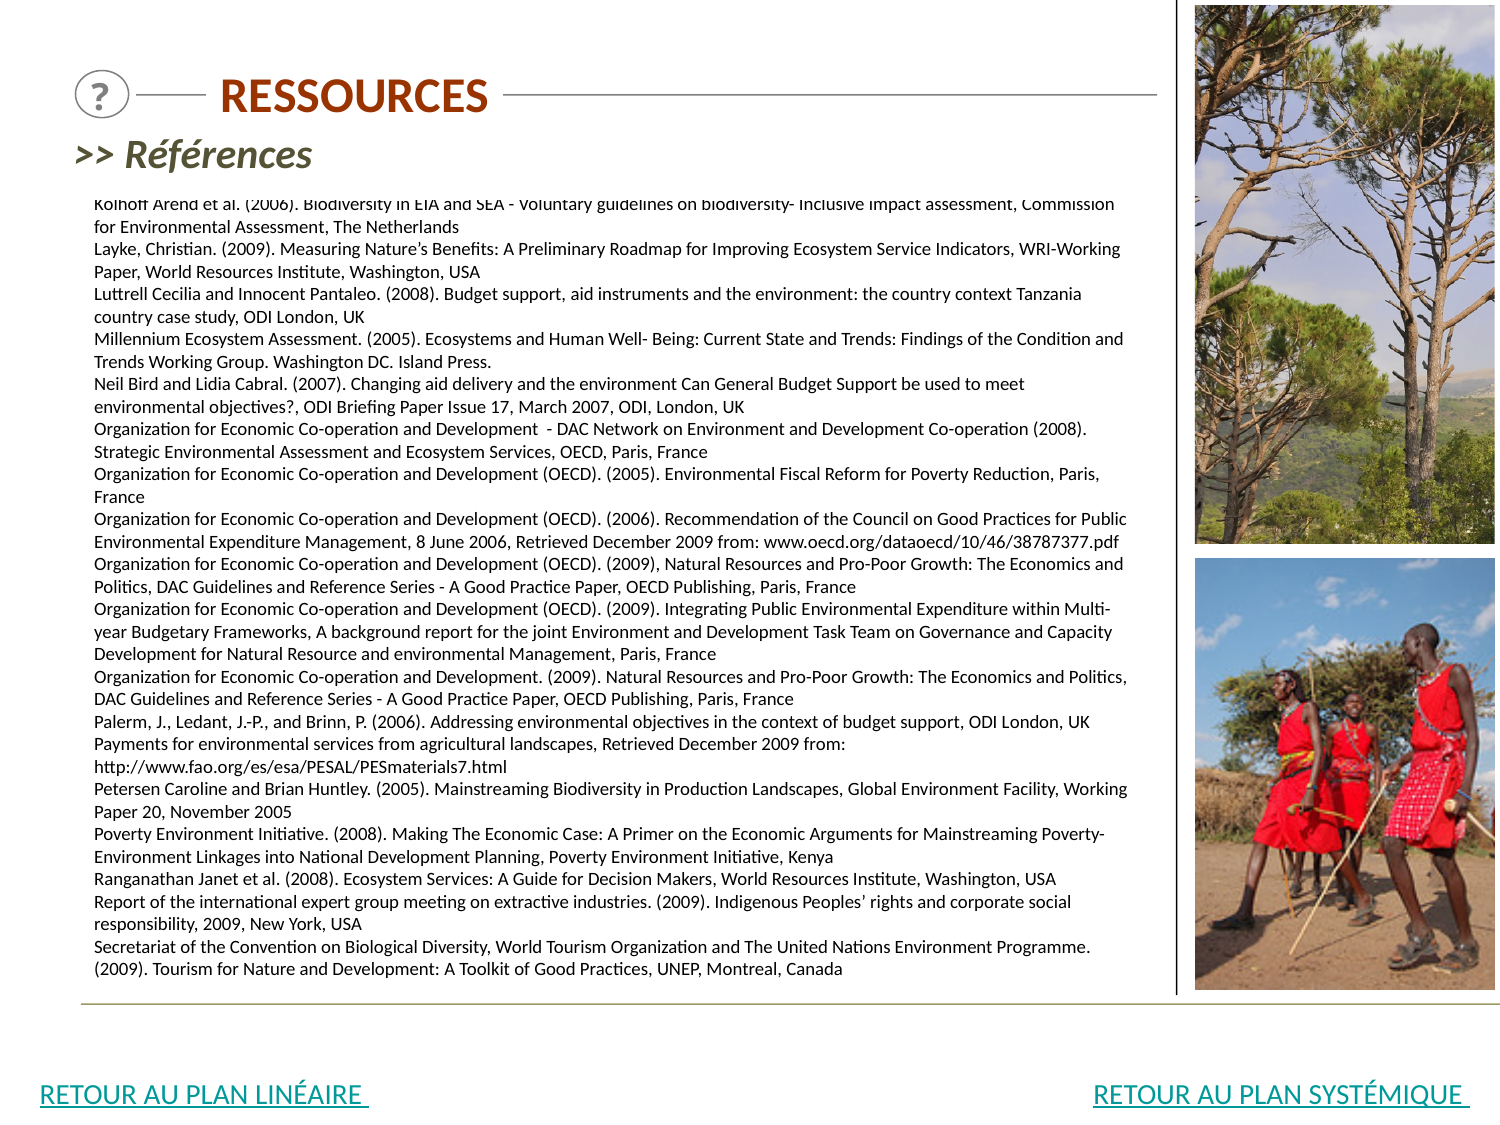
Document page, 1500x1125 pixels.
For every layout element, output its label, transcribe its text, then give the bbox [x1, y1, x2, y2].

text_box RETOUR AU PLAN LINÉAIRE [27, 1063, 623, 1122]
text_box RESSOURCES [207, 56, 503, 120]
text_box RETOUR AU PLAN SYSTÉMIQUE [819, 1063, 1482, 1122]
text_box [75, 76, 85, 113]
text_box >> Références [67, 120, 1142, 200]
text_box ? [85, 66, 136, 120]
text_box Kolhoff Arend et al. (2006). Biodiversity in EIA and SEA - Voluntary guidelines on biodiversity- Inclusive impact assessment, Commission for Environmental Assessment, The Netherlands Layke, Christian. (2009). Measuring Nature’s Benefits: A Preliminary Roadmap for Improving Ecosystem Service Indicators, WRI-Working Paper, World Resources Institute, Washington, USA Luttrell Cecilia and Innocent Pantaleo. (2008). Budget support, aid instruments and the environment: the country context Tanzania country case study, ODI London, UK Millennium Ecosystem Assessment. (2005). Ecosystems and Human Well- Being: Current State and Trends: Findings of the Condition and Trends Working Group. Washington DC. Island Press. Neil Bird and Lidia Cabral. (2007). Changing aid delivery and the environment Can General Budget Support be used to meet environmental objectives?, ODI Briefing Paper Issue 17, March 2007, ODI, London, UK Organization for Economic Co-operation and Development - DAC Network on Environment and Development Co-operation (2008). Strategic Environmental Assessment and Ecosystem Services, OECD, Paris, France Organization for Economic Co-operation and Development (OECD). (2005). Environmental Fiscal Reform for Poverty Reduction, Paris, France Organization for Economic Co-operation and Development (OECD). (2006). Recommendation of the Council on Good Practices for Public Environmental Expenditure Management, 8 June 2006, Retrieved December 2009 from: www.oecd.org/dataoecd/10/46/38787377.pdf Organization for Economic Co-operation and Development (OECD). (2009), Natural Resources and Pro-Poor Growth: The Economics and Politics, DAC Guidelines and Reference Series - A Good Practice Paper, OECD Publishing, Paris, France Organization for Economic Co-operation and Development (OECD). (2009). Integrating Public Environmental Expenditure within Multi-year Budgetary Frameworks, A background report for the joint Environment and Development Task Team on Governance and Capacity Development for Natural Resource and environmental Management, Paris, France Organization for Economic Co-operation and Development. (2009). Natural Resources and Pro-Poor Growth: The Economics and Politics, DAC Guidelines and Reference Series - A Good Practice Paper, OECD Publishing, Paris, France Palerm, J., Ledant, J.-P., and Brinn, P. (2006). Addressing environmental objectives in the context of budget support, ODI London, UK Payments for environmental services from agricultural landscapes, Retrieved December 2009 from: http://www.fao.org/es/esa/PESAL/PESmaterials7.html Petersen Caroline and Brian Huntley. (2005). Mainstreaming Biodiversity in Production Landscapes, Global Environment Facility, Working Paper 20, November 2005 Poverty Environment Initiative. (2008). Making The Economic Case: A Primer on the Economic Arguments for Mainstreaming Poverty-Environment Linkages into National Development Planning, Poverty Environment Initiative, Kenya Ranganathan Janet et al. (2008). Ecosystem Services: A Guide for Decision Makers, World Resources Institute, Washington, USA Report of the international expert group meeting on extractive industries. (2009). Indigenous Peoples’ rights and corporate social responsibility, 2009, New York, USA Secretariat of the Convention on Biological Diversity, World Tourism Organization and The United Nations Environment Programme. (2009). Tourism for Nature and Development: A Toolkit of Good Practices, UNEP, Montreal, Canada [79, 184, 1152, 1010]
picture [1194, 4, 1495, 544]
picture [1194, 558, 1496, 991]
